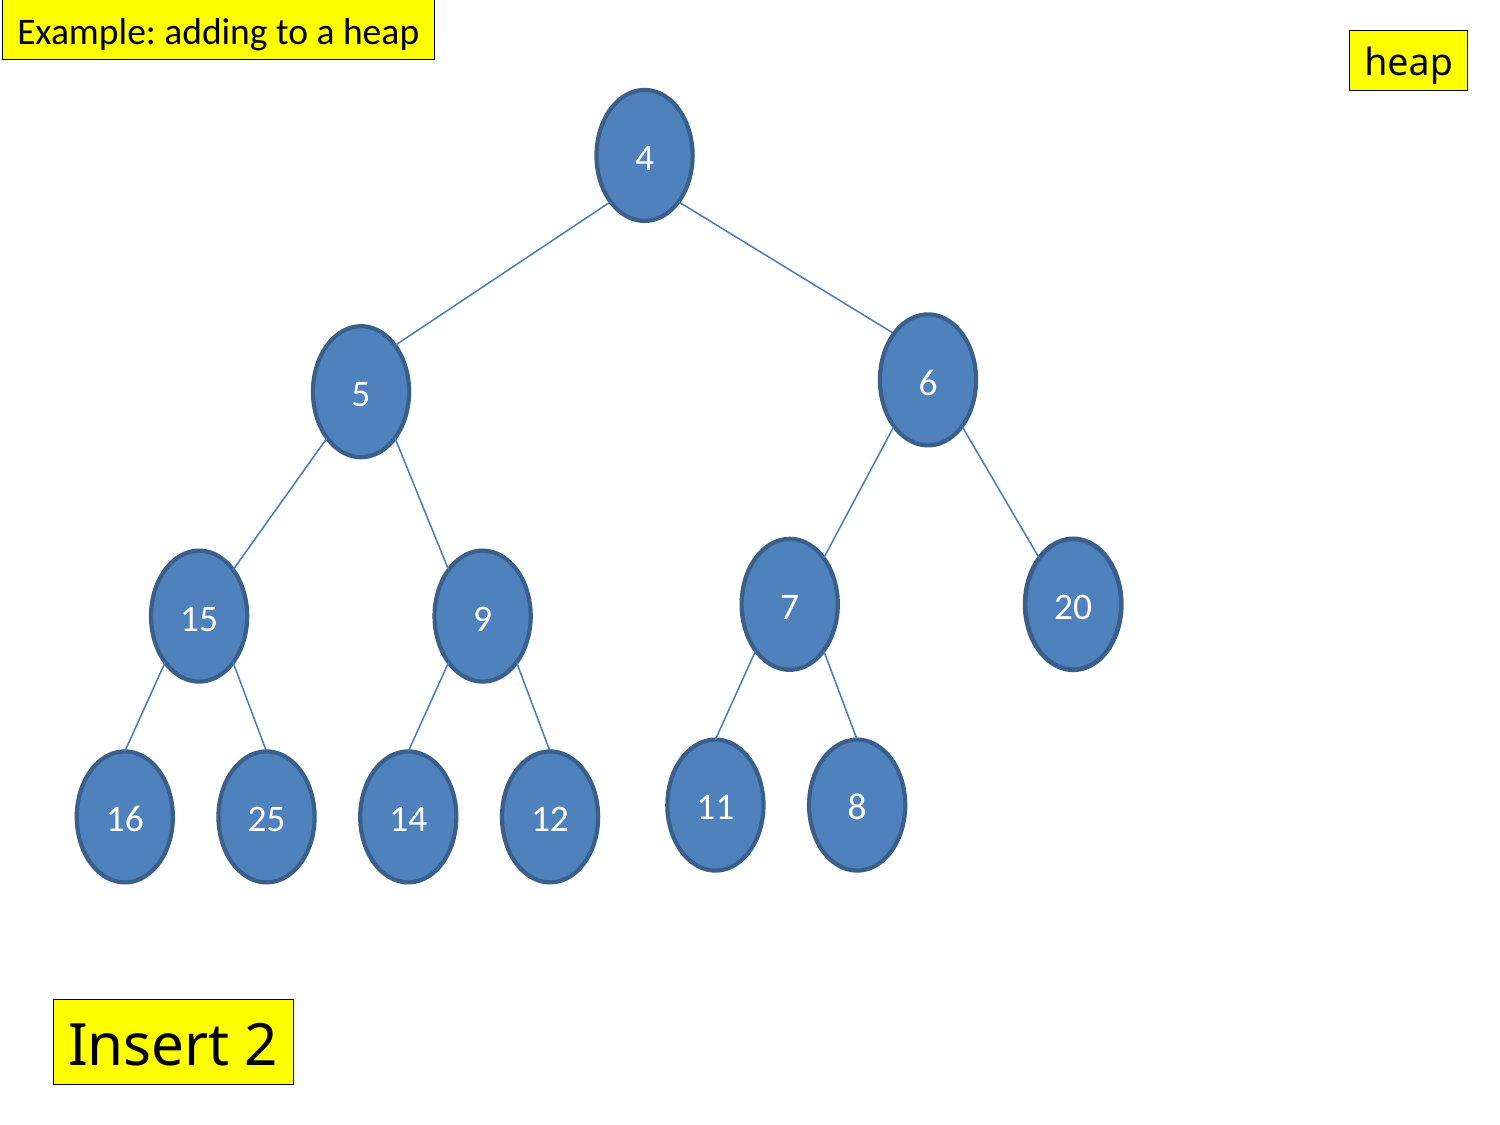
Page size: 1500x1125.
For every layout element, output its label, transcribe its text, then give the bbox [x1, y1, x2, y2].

text_box 5 [310, 324, 412, 460]
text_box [678, 201, 895, 334]
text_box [232, 437, 328, 571]
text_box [961, 425, 1040, 559]
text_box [394, 201, 611, 346]
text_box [359, 550, 599, 883]
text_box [823, 425, 895, 559]
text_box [394, 437, 449, 571]
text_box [666, 538, 906, 871]
text_box 20 [1023, 536, 1124, 672]
text_box 6 [877, 312, 979, 448]
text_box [76, 550, 315, 883]
text_box Insert 2 [53, 999, 294, 1085]
text_box heap [1349, 30, 1468, 91]
text_box Example: adding to a heap [2, 0, 435, 60]
text_box 4 [594, 87, 695, 224]
